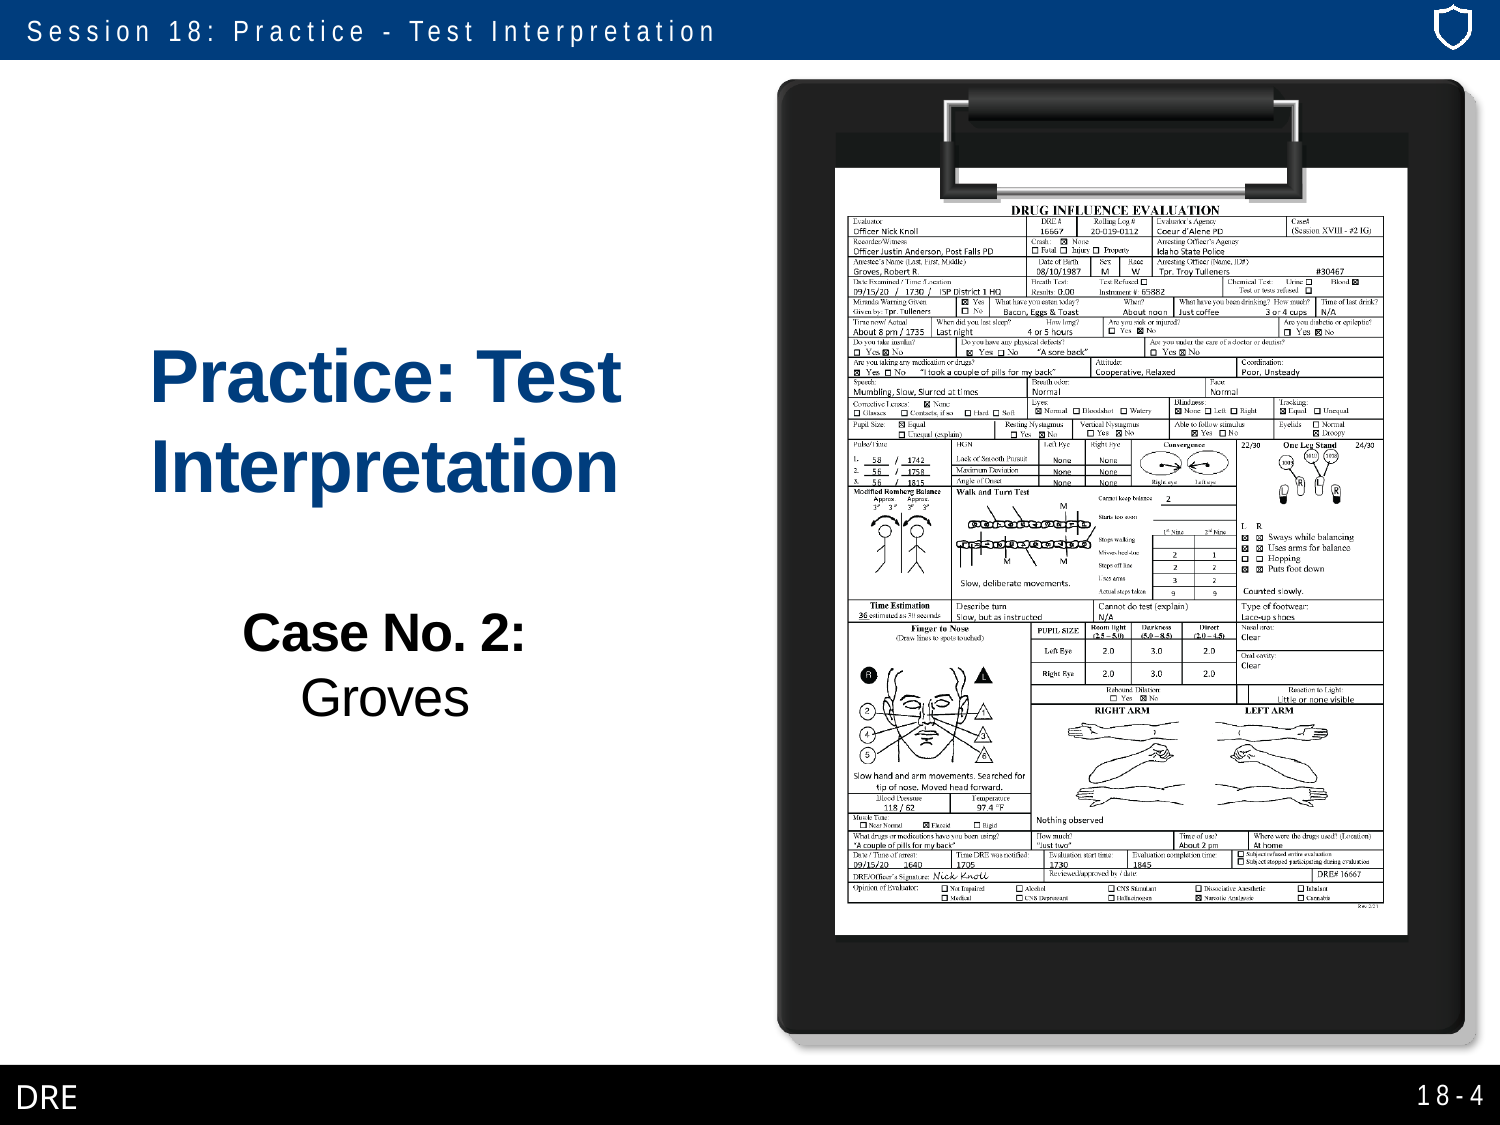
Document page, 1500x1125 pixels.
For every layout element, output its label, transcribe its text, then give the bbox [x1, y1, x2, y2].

picture [1434, 4, 1472, 50]
picture [777, 79, 1477, 1046]
slide_number 18-4 [1218, 1063, 1499, 1124]
title Practice: Test Interpretation Case No. 2: Groves [52, 252, 718, 802]
